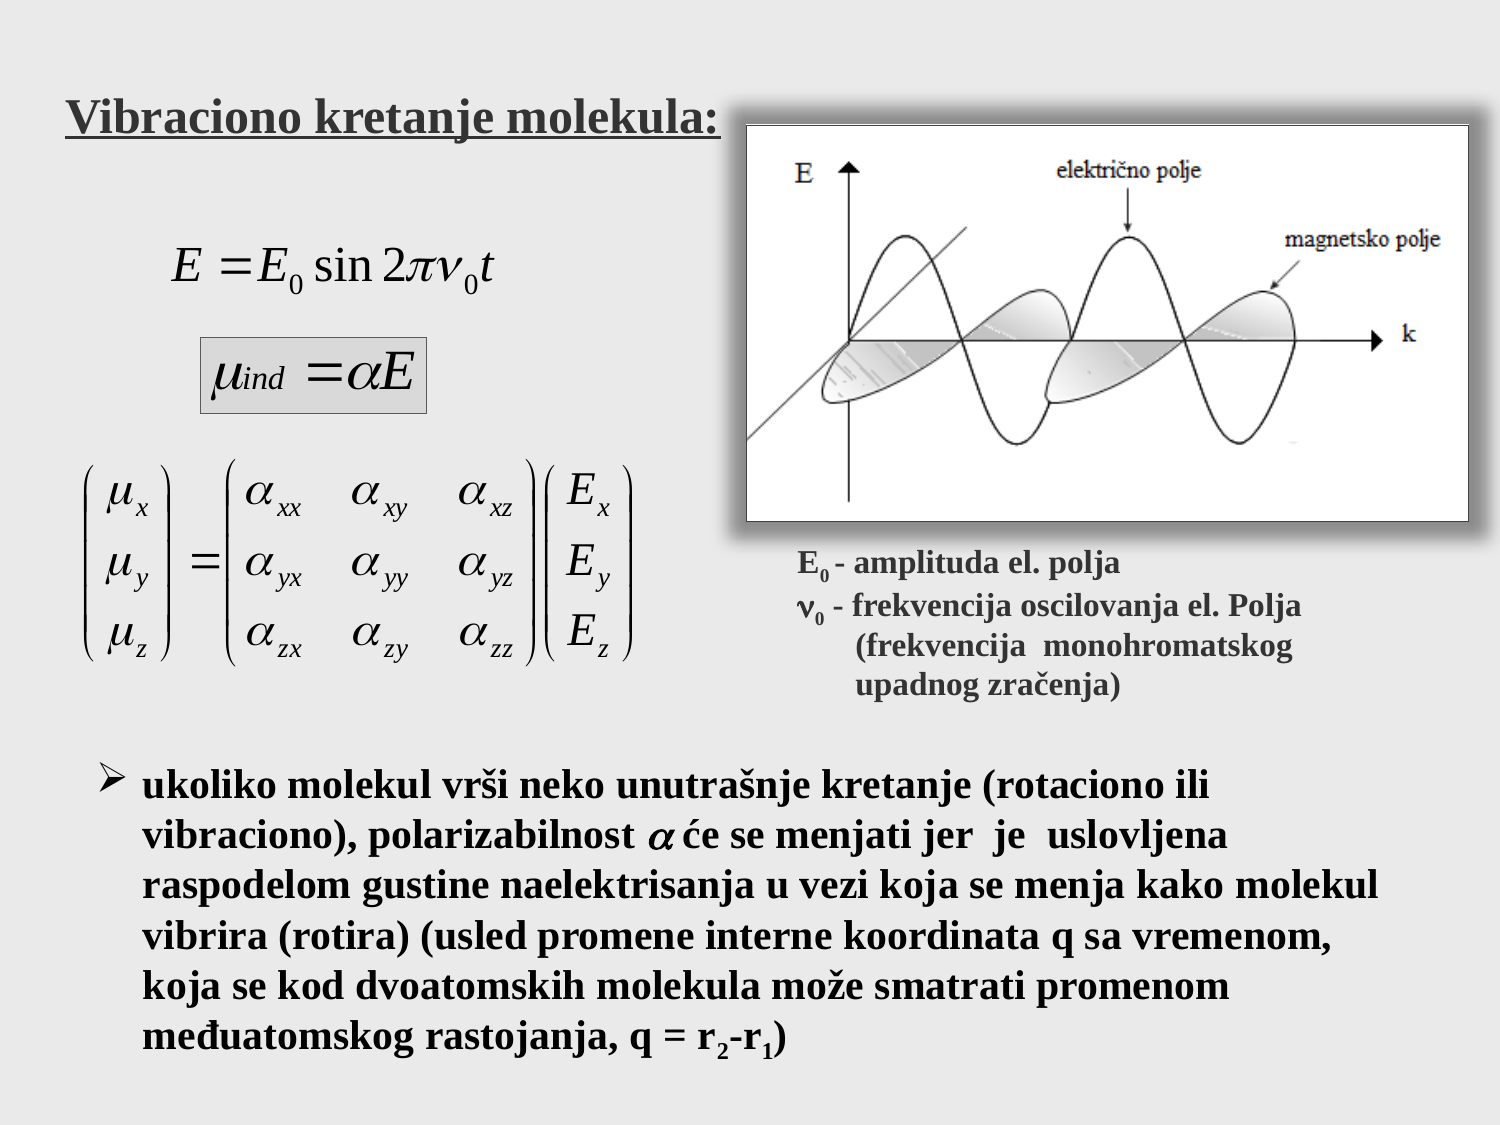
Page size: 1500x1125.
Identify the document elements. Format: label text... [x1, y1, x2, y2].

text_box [162, 231, 504, 308]
text_box E0 - amplituda el. polja 0 - frekvencija oscilovanja el. Polja (frekvencija monohromatskog upadnog zračenja) [782, 537, 1433, 709]
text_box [199, 337, 427, 414]
text_box ukoliko molekul vrši neko unutrašnje kretanje (rotaciono ili vibraciono), polarizabilnost  će se menjati jer je uslovljena raspodelom gustine naelektrisanja u vezi koja se menja kako molekul vibrira (rotira) (usled promene interne koordinata q sa vremenom, koja se kod dvoatomskih molekula može smatrati promenom međuatomskog rastojanja, q = r2-r1) [81, 749, 1425, 1072]
picture [746, 124, 1470, 522]
list Vibraciono kretanje molekula: [50, 87, 1450, 1038]
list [74, 449, 646, 678]
